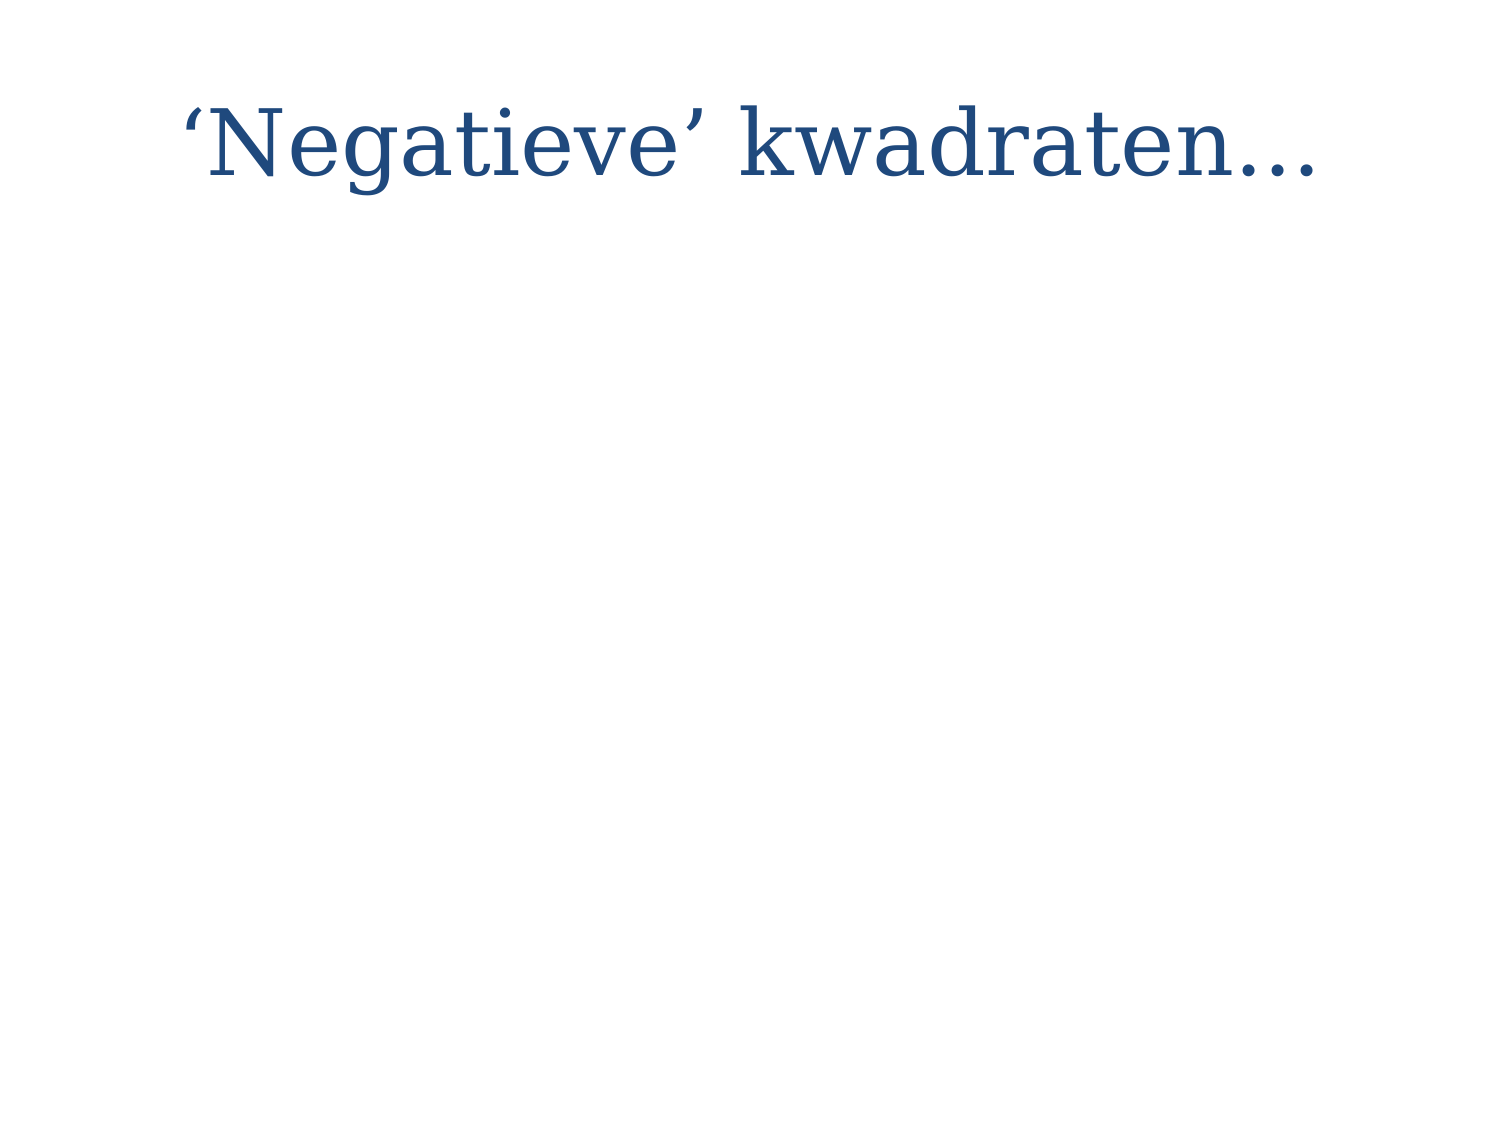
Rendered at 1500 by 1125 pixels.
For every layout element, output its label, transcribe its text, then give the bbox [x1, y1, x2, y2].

title ‘Negatieve’ kwadraten... [75, 45, 1425, 233]
